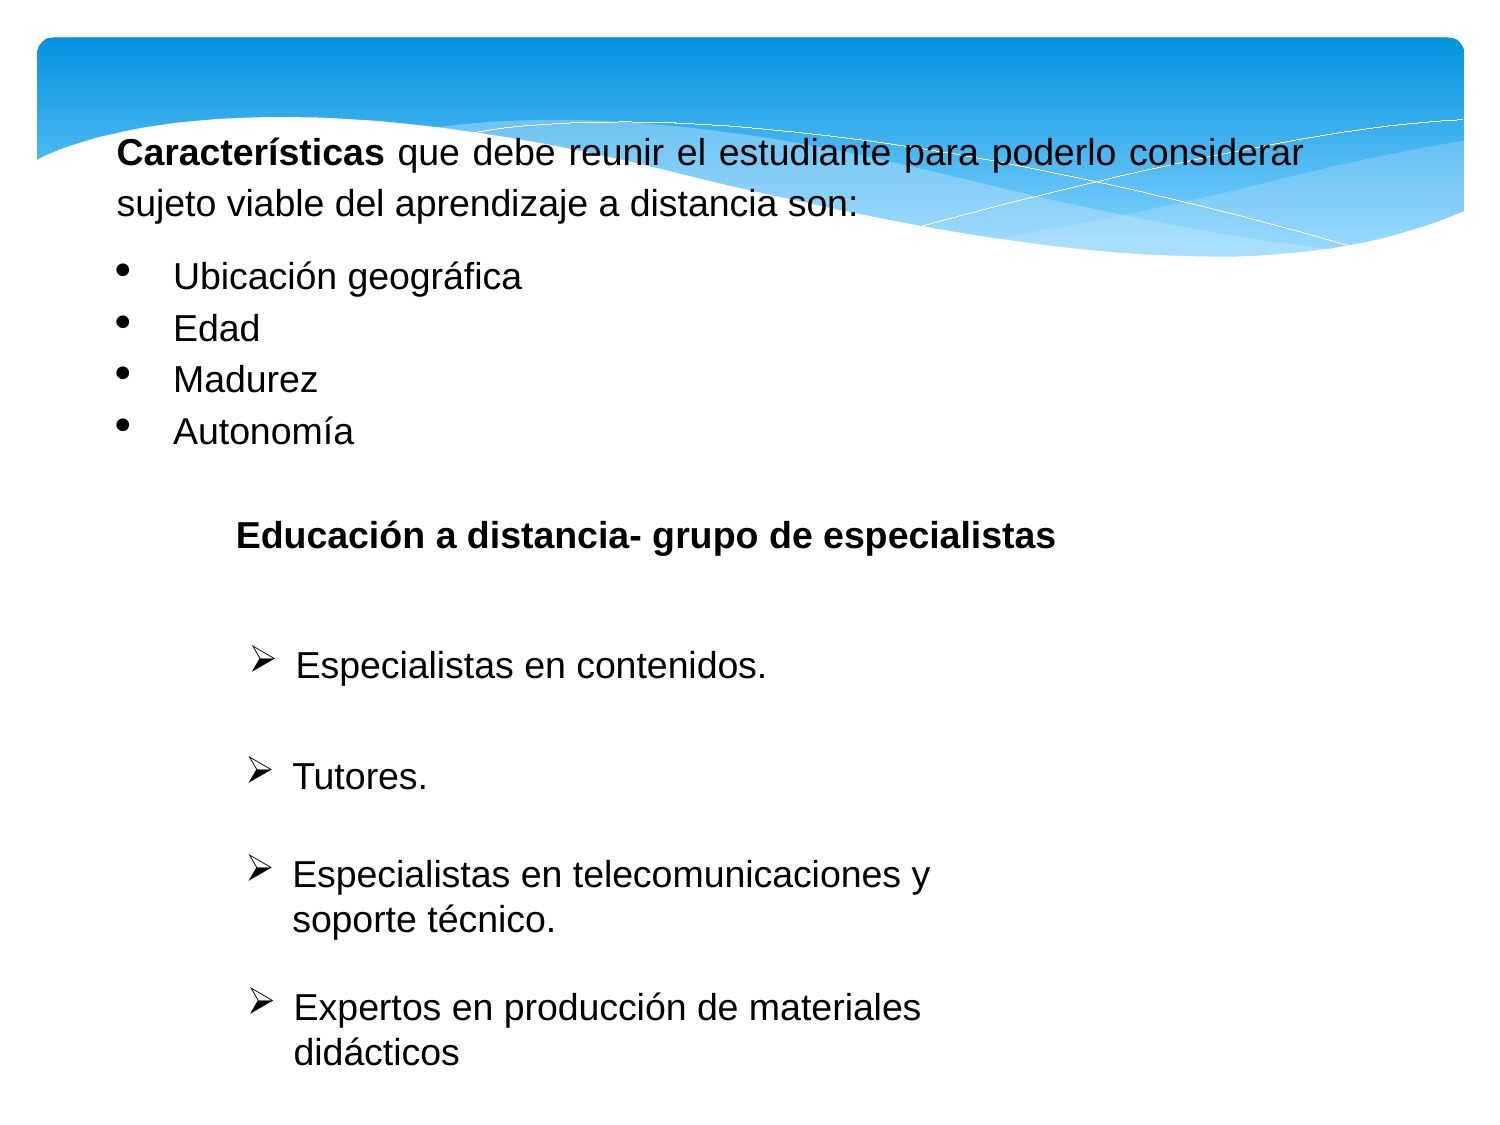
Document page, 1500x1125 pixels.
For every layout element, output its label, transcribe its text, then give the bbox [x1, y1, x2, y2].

text_box Tutores. [230, 744, 981, 805]
text_box Especialistas en contenidos. [233, 633, 783, 744]
text_box Características que debe reunir el estudiante para poderlo considerar sujeto viable del aprendizaje a distancia son: Ubicación geográfica Edad Madurez Autonomía [101, 113, 1319, 460]
text_box Educación a distancia- grupo de especialistas [221, 503, 1083, 609]
text_box Especialistas en telecomunicaciones y soporte técnico. [230, 842, 981, 948]
text_box Expertos en producción de materiales didácticos [232, 975, 983, 1081]
